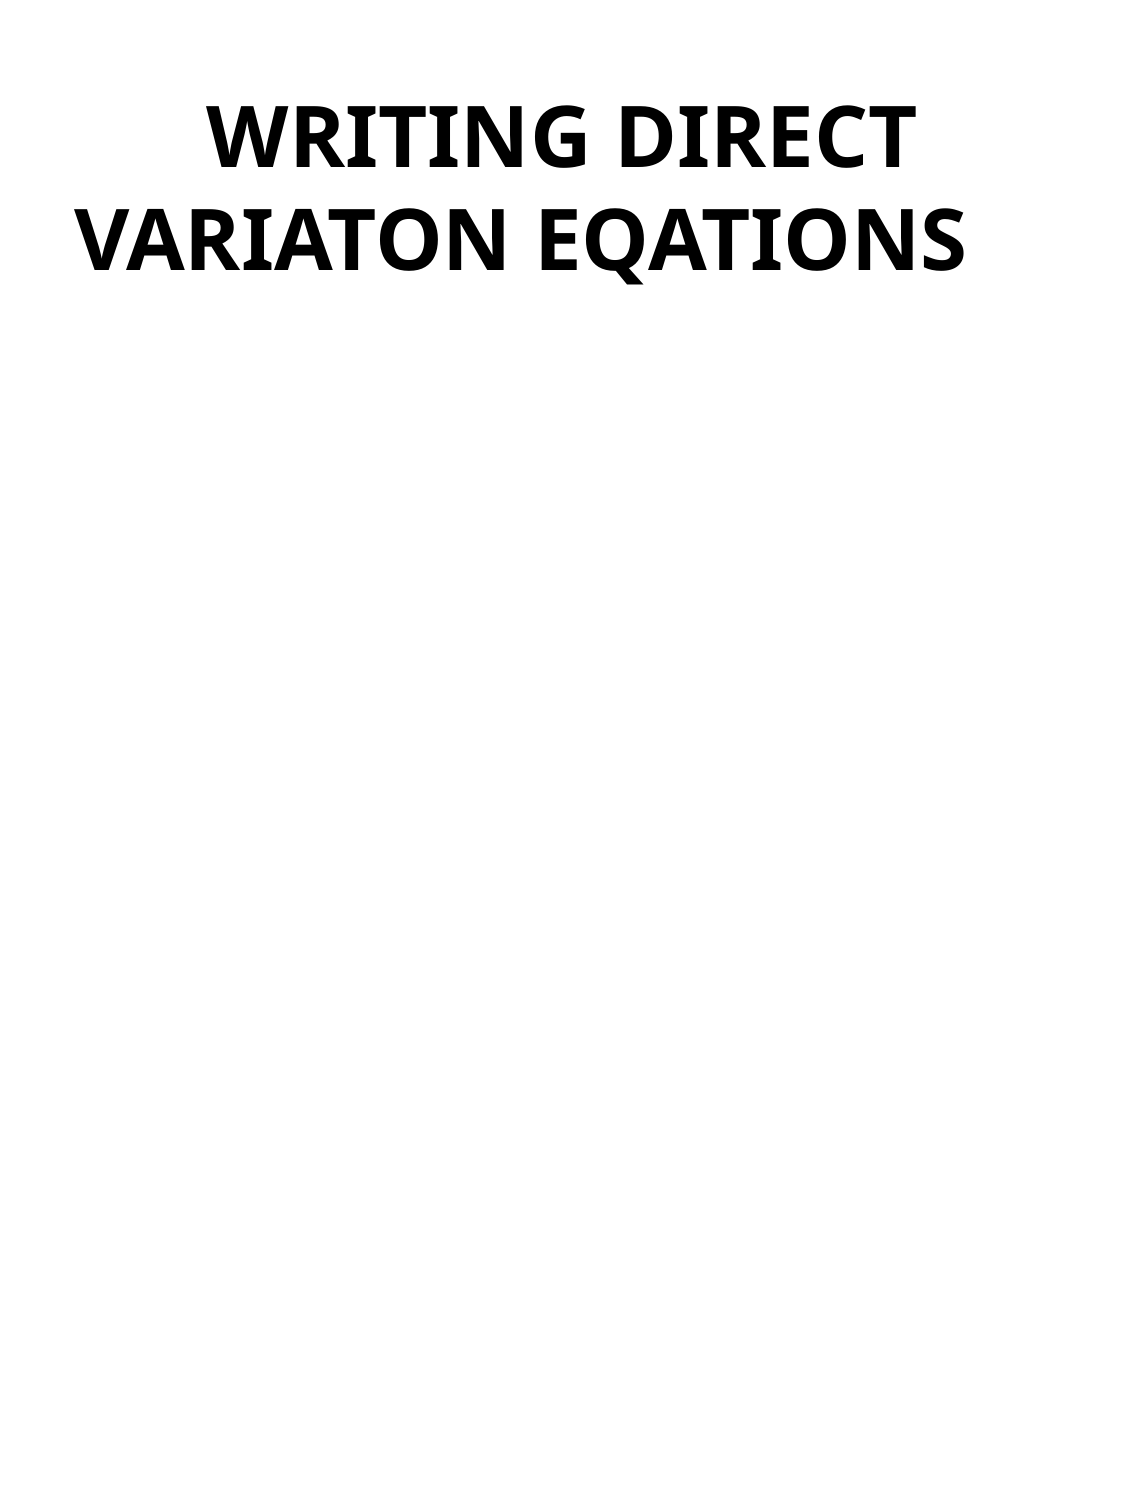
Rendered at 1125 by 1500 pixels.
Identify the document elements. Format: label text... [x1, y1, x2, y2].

title WRITING DIRECT VARIATON EQATIONS [56, 60, 1069, 310]
